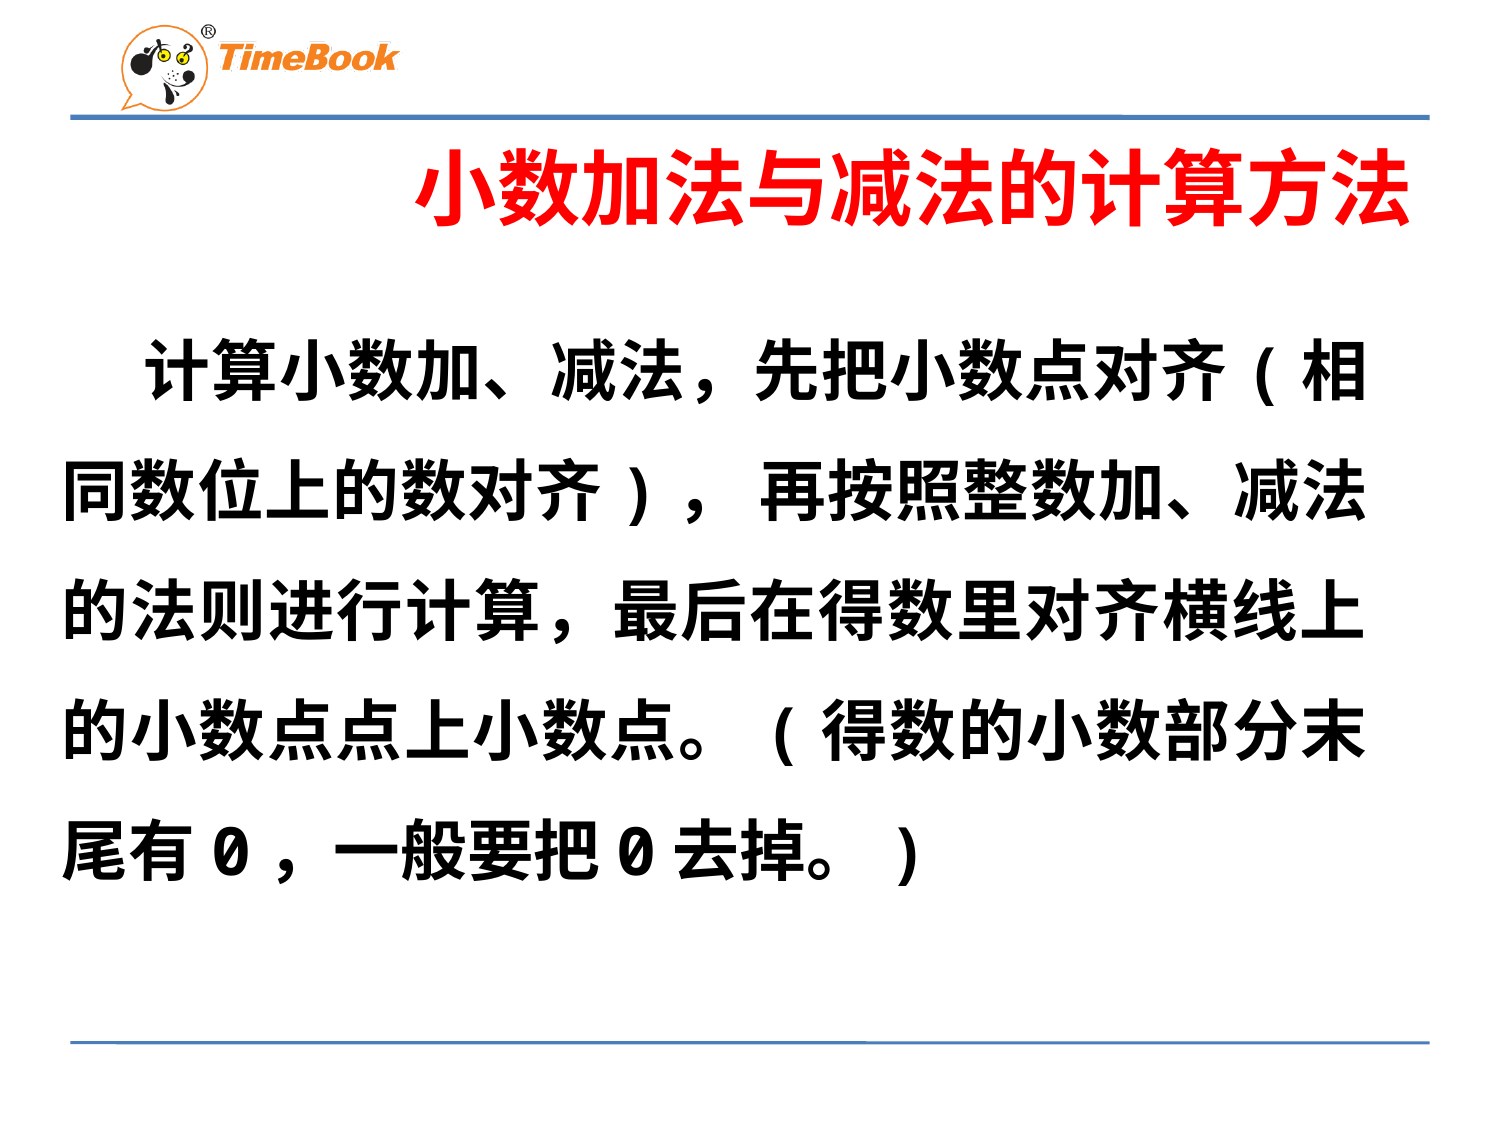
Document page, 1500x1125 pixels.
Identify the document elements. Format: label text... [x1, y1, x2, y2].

text_box 计算小数加、减法，先把小数点对齐(相同数位上的数对齐)， 再按照整数加、减法的法则进行计算，最后在得数里对齐横线上的小数点点上小数点。(得数的小数部分末尾有0，一般要把0去掉。) [46, 281, 1383, 896]
text_box 小数加法与减法的计算方法 [399, 128, 1428, 244]
picture [118, 22, 408, 113]
